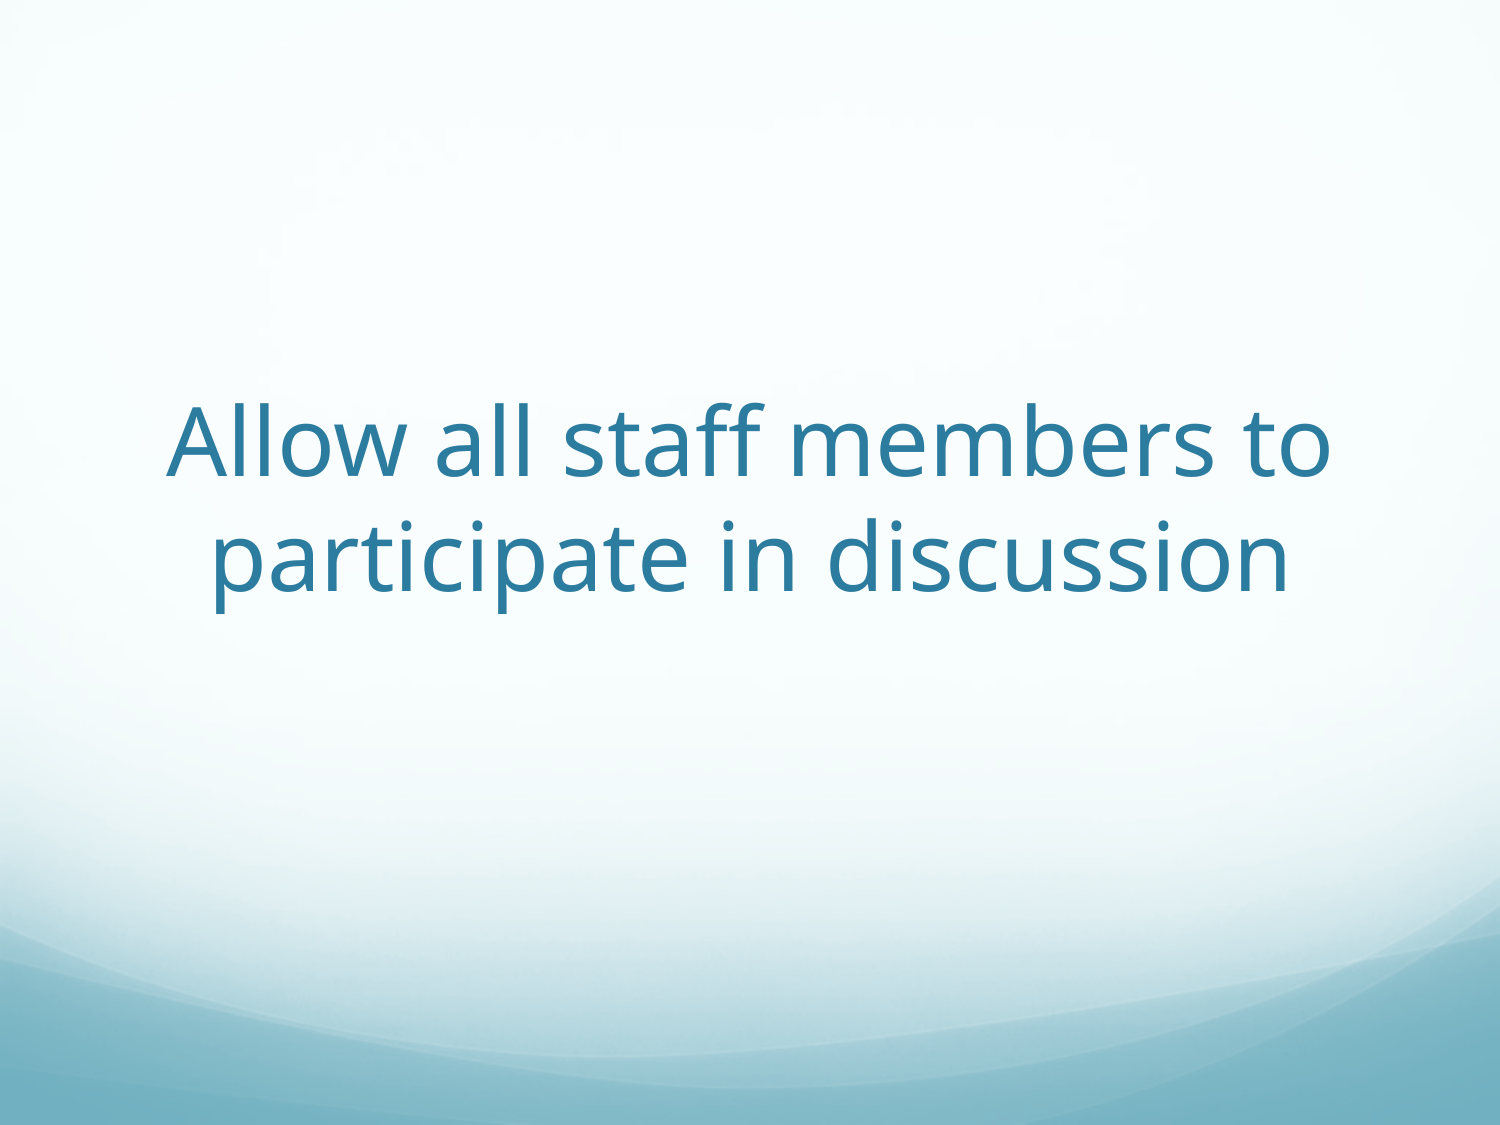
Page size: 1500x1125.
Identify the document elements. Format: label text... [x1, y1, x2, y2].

title Allow all staff members to participate in discussion [90, 394, 1412, 618]
